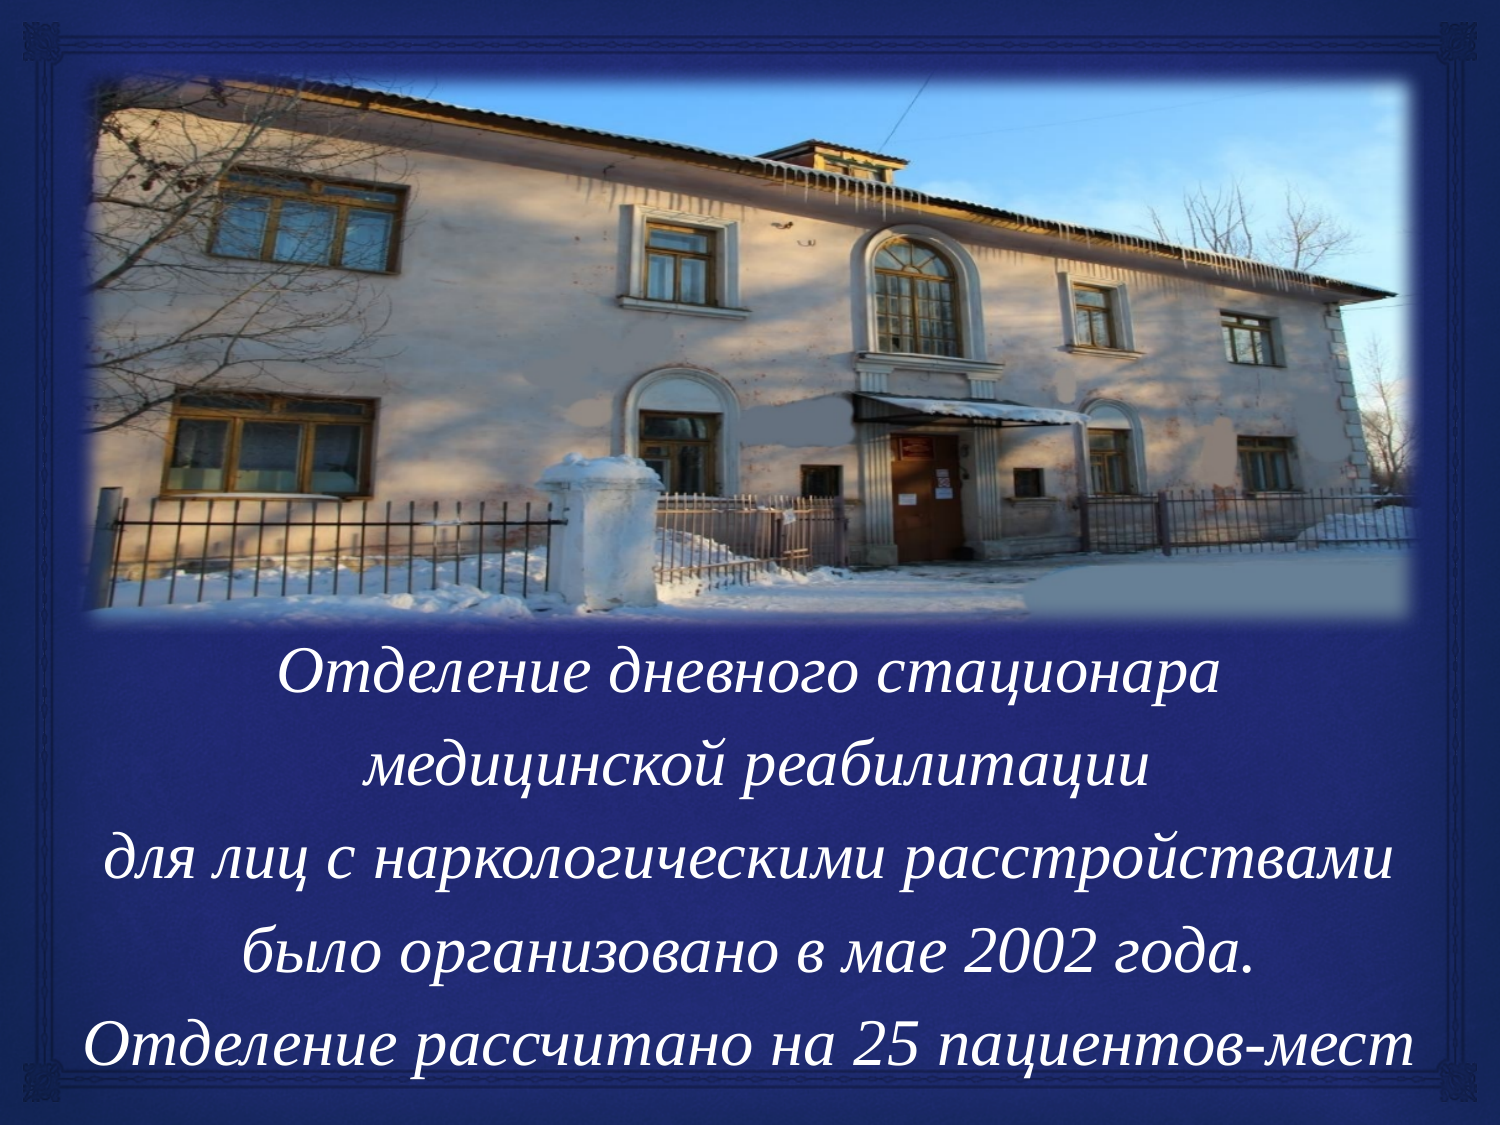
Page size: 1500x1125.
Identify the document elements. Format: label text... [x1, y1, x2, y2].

picture [0, 0, 1500, 1125]
list Отделение дневного стационара медицинской реабилитации для лиц с наркологическими расстройствами было организовано в мае 2002 года. Отделение рассчитано на 25 пациентов-мест [17, 618, 1483, 865]
